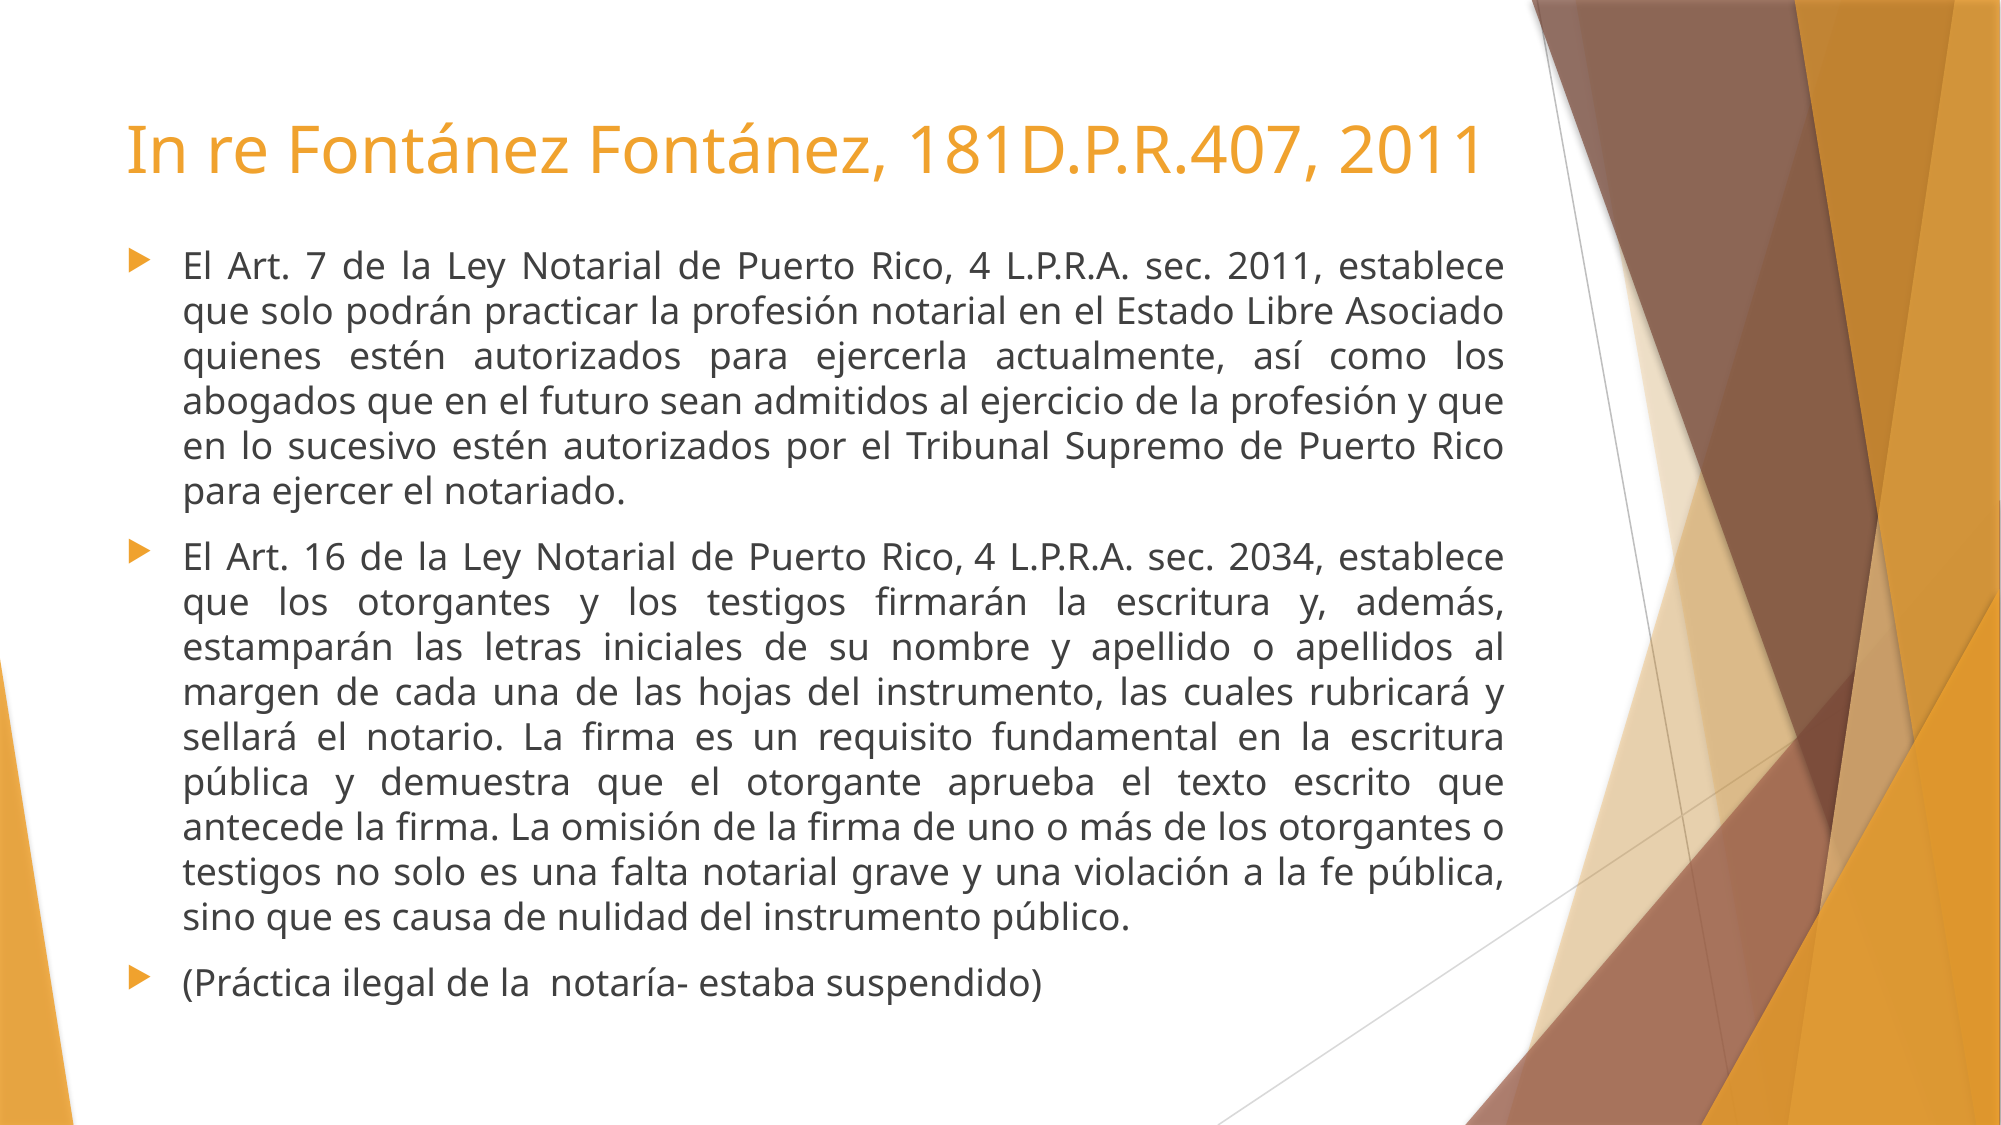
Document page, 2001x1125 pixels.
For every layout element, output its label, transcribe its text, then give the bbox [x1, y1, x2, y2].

title In re Fontánez Fontánez, 181D.P.R.407, 2011 [111, 99, 1522, 234]
list El Art. 7 de la Ley Notarial de Puerto Rico, 4 L.P.R.A. sec. 2011, establece que solo podrán practicar la profesión notarial en el Estado Libre Asociado quienes estén autorizados para ejercerla actualmente, así como los abogados que en el futuro sean admitidos al ejercicio de la profesión y que en lo sucesivo estén autorizados por el Tribunal Supremo de Puerto Rico para ejercer el notariado. El Art. 16 de la Ley Notarial de Puerto Rico, 4 L.P.R.A. sec. 2034, establece que los otorgantes y los testigos firmarán la escritura y, además, estamparán las letras iniciales de su nombre y apellido o apellidos al margen de cada una de las hojas del instrumento, las cuales rubricará y sellará el notario. La firma es un requisito fundamental en la escritura pública y demuestra que el otorgante aprueba el texto escrito que antecede la firma. La omisión de la firma de uno o más de los otorgantes o testigos no solo es una falta notarial grave y una violación a la fe pública, sino que es causa de nulidad del instrumento público. (Práctica ilegal de la notaría- estaba suspendido) [111, 234, 1522, 992]
